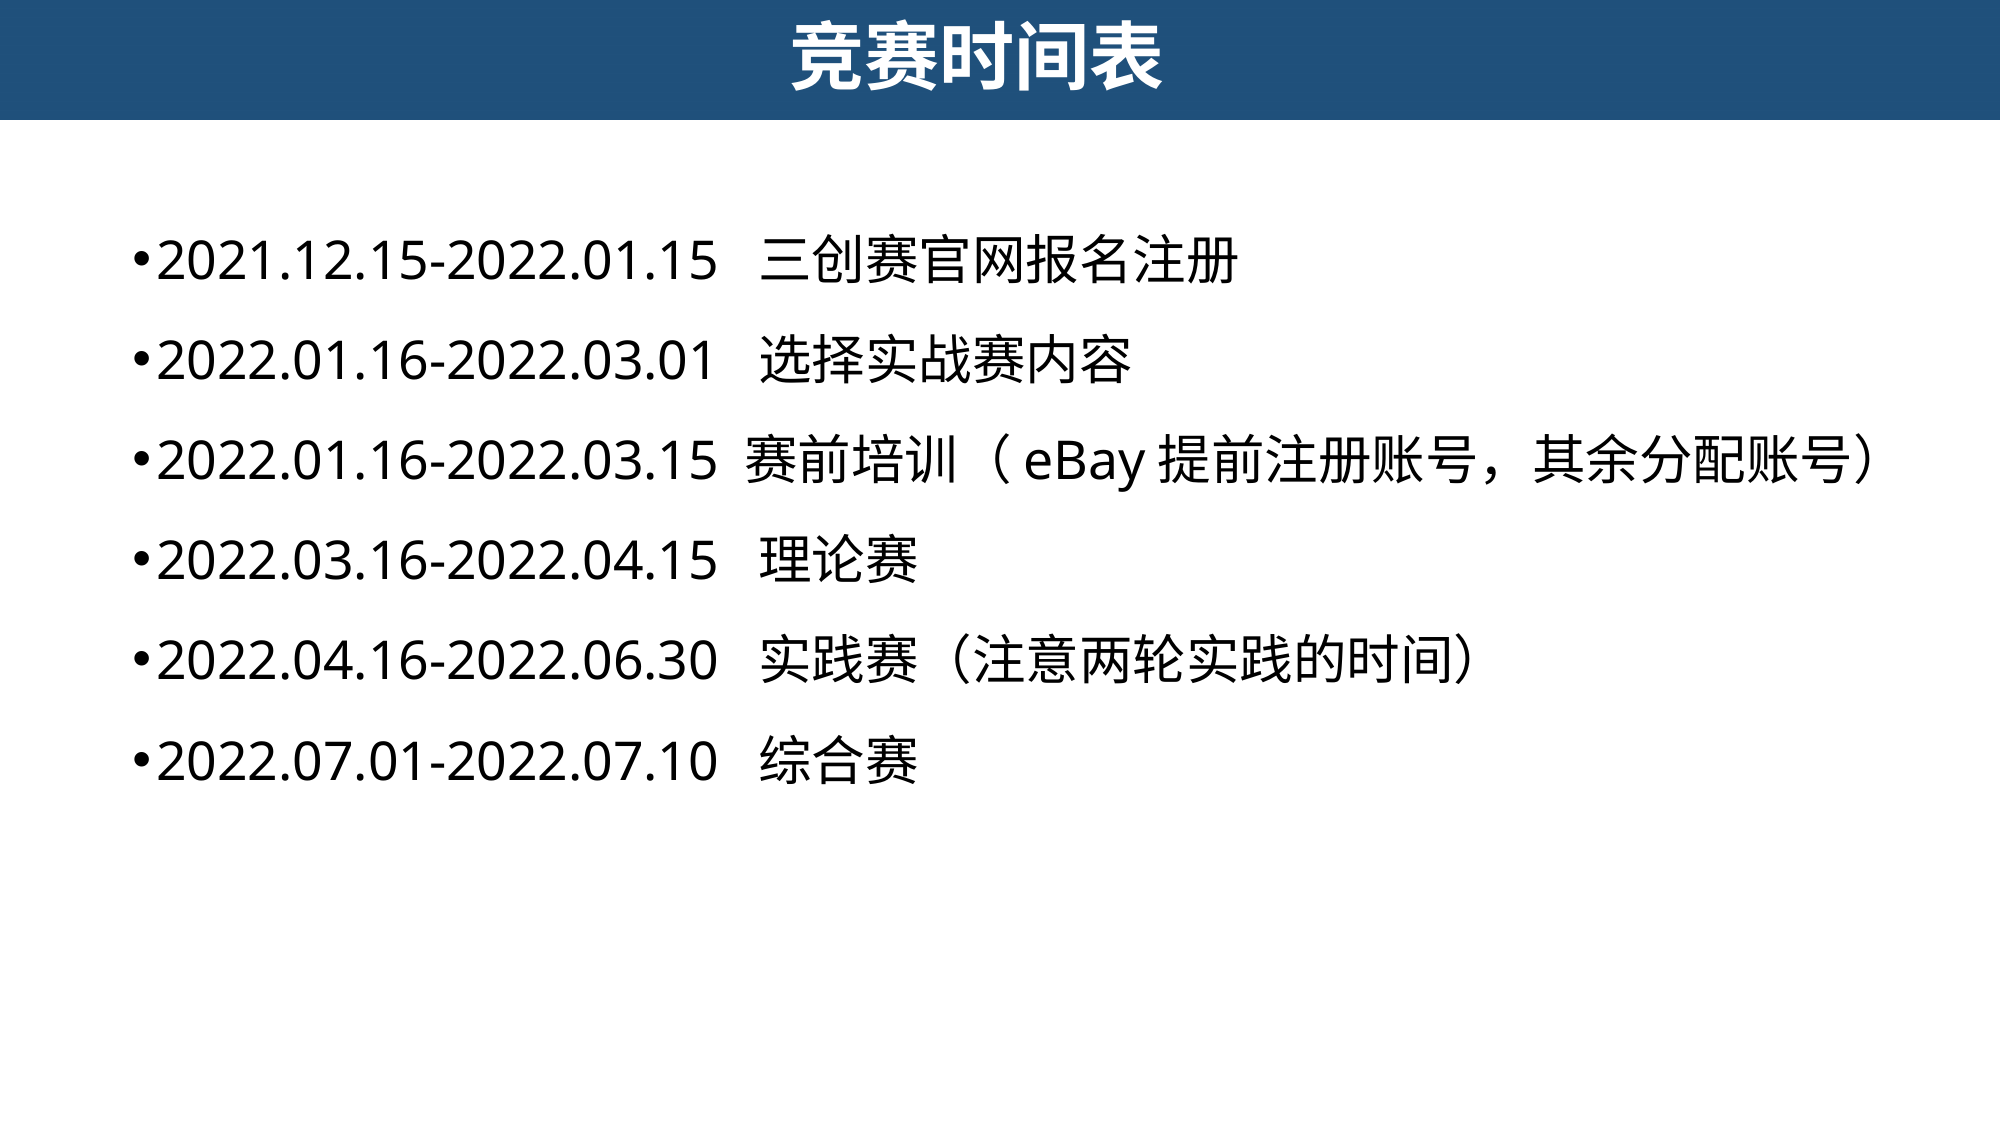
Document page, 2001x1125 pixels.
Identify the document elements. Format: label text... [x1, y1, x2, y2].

picture [0, 0, 2000, 120]
list 2021.12.15-2022.01.15 三创赛官网报名注册 2022.01.16-2022.03.01 选择实战赛内容 2022.01.16-2022.03.15 赛前培训（eBay提前注册账号，其余分配账号） 2022.03.16-2022.04.15 理论赛 2022.04.16-2022.06.30 实践赛（注意两轮实践的时间） 2022.07.01-2022.07.10 综合赛 [57, 205, 1943, 866]
